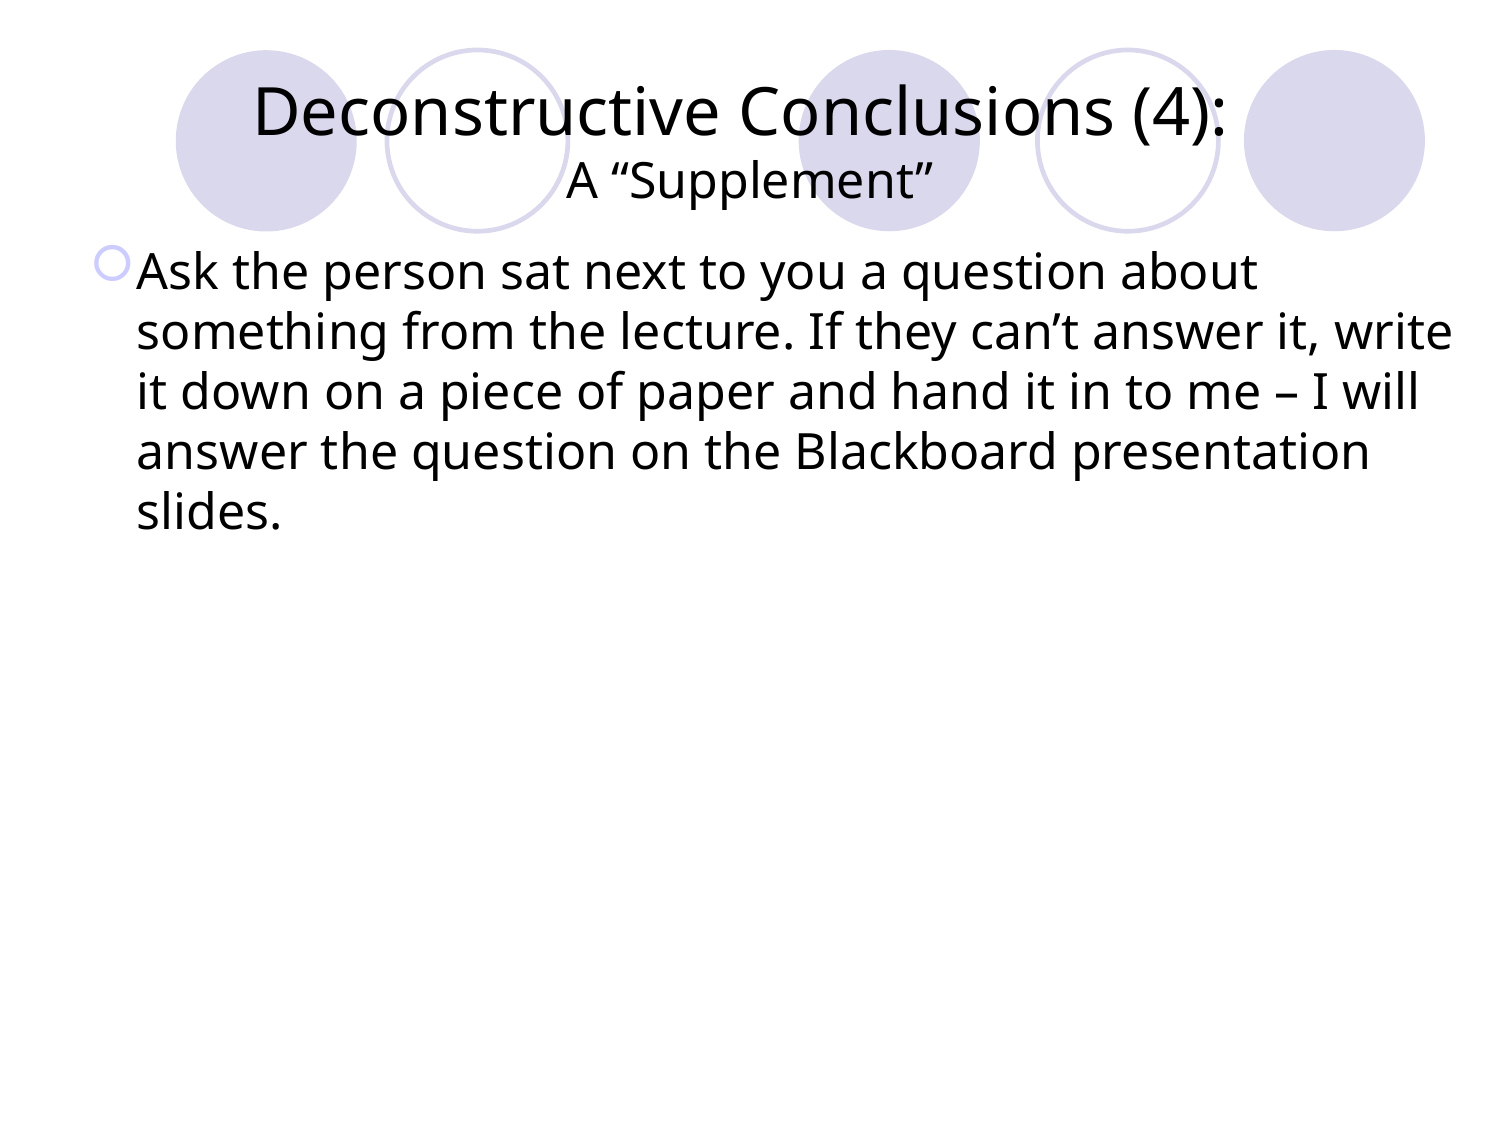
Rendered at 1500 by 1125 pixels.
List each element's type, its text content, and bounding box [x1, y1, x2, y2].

list Ask the person sat next to you a question about something from the lecture. If they can’t answer it, write it down on a piece of paper and hand it in to me – I will answer the question on the Blackboard presentation slides. [0, 231, 1500, 492]
title Deconstructive Conclusions (4): A “Supplement” [74, 44, 1426, 231]
